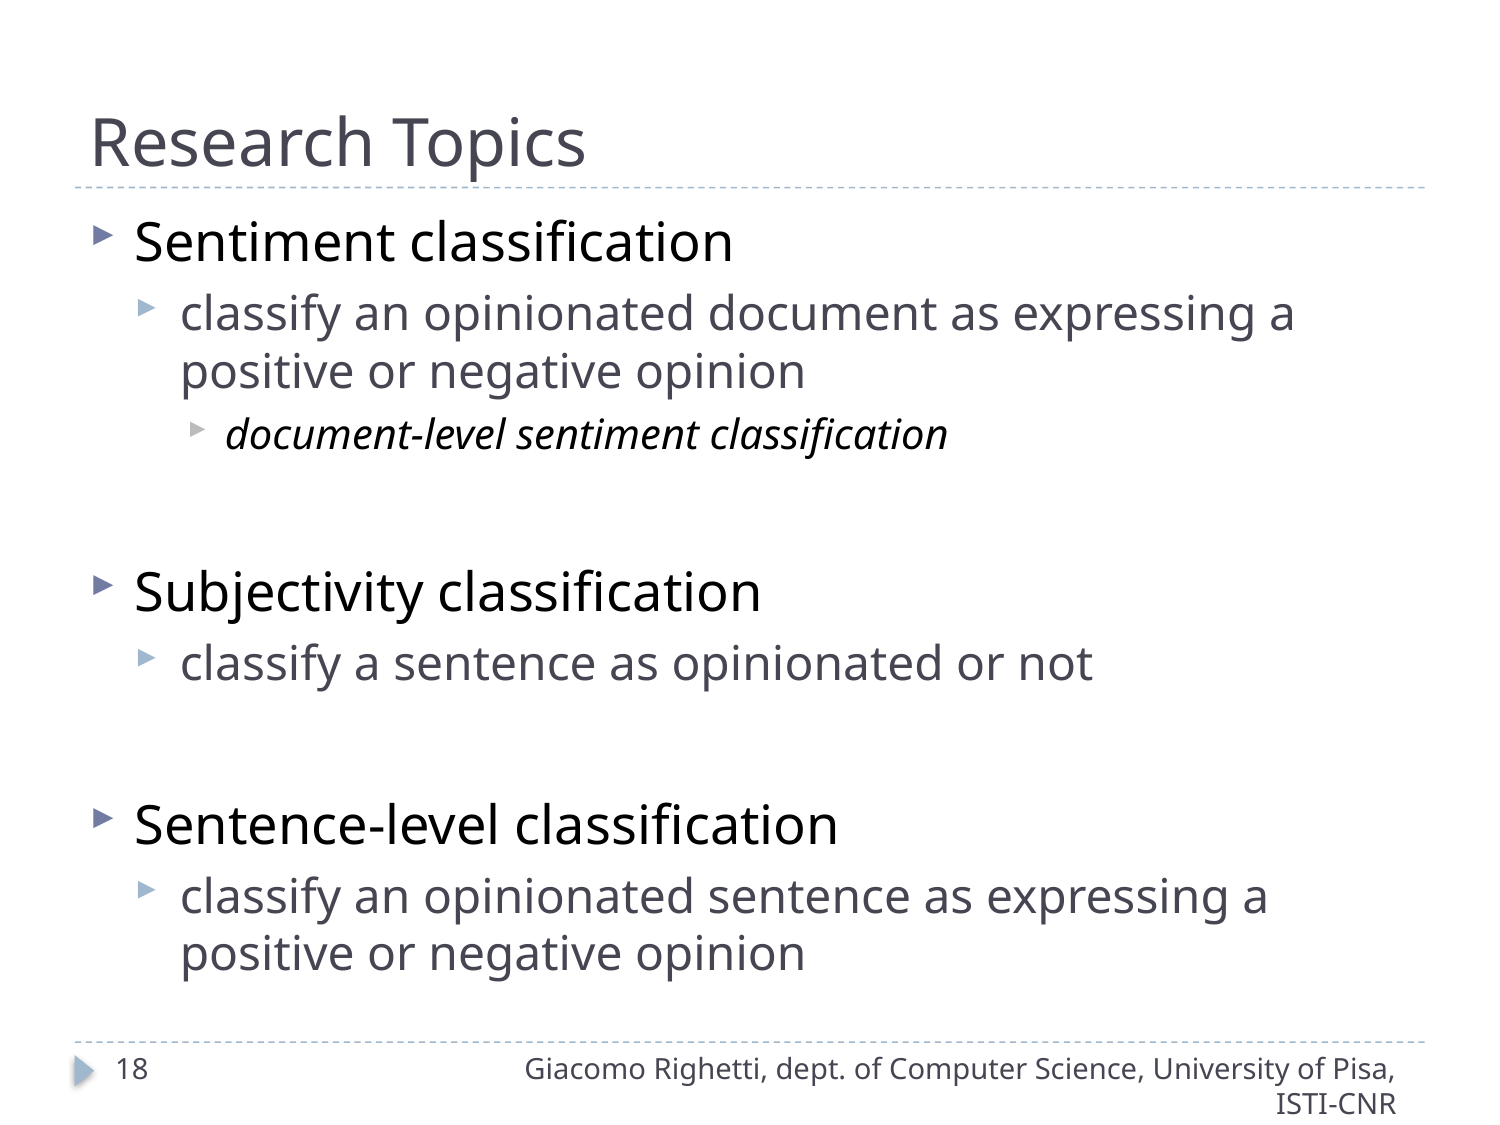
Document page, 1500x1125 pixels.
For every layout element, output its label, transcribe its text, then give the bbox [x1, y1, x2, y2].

title Research Topics [75, 24, 1425, 188]
footer Giacomo Righetti, dept. of Computer Science, University of Pisa, ISTI-CNR [475, 1042, 1412, 1125]
slide_number 18 [100, 1042, 426, 1103]
list Sentiment classification classify an opinionated document as expressing a positive or negative opinion document-level sentiment classification Subjectivity classification classify a sentence as opinionated or not Sentence-level classification classify an opinionated sentence as expressing a positive or negative opinion [75, 200, 1425, 1010]
